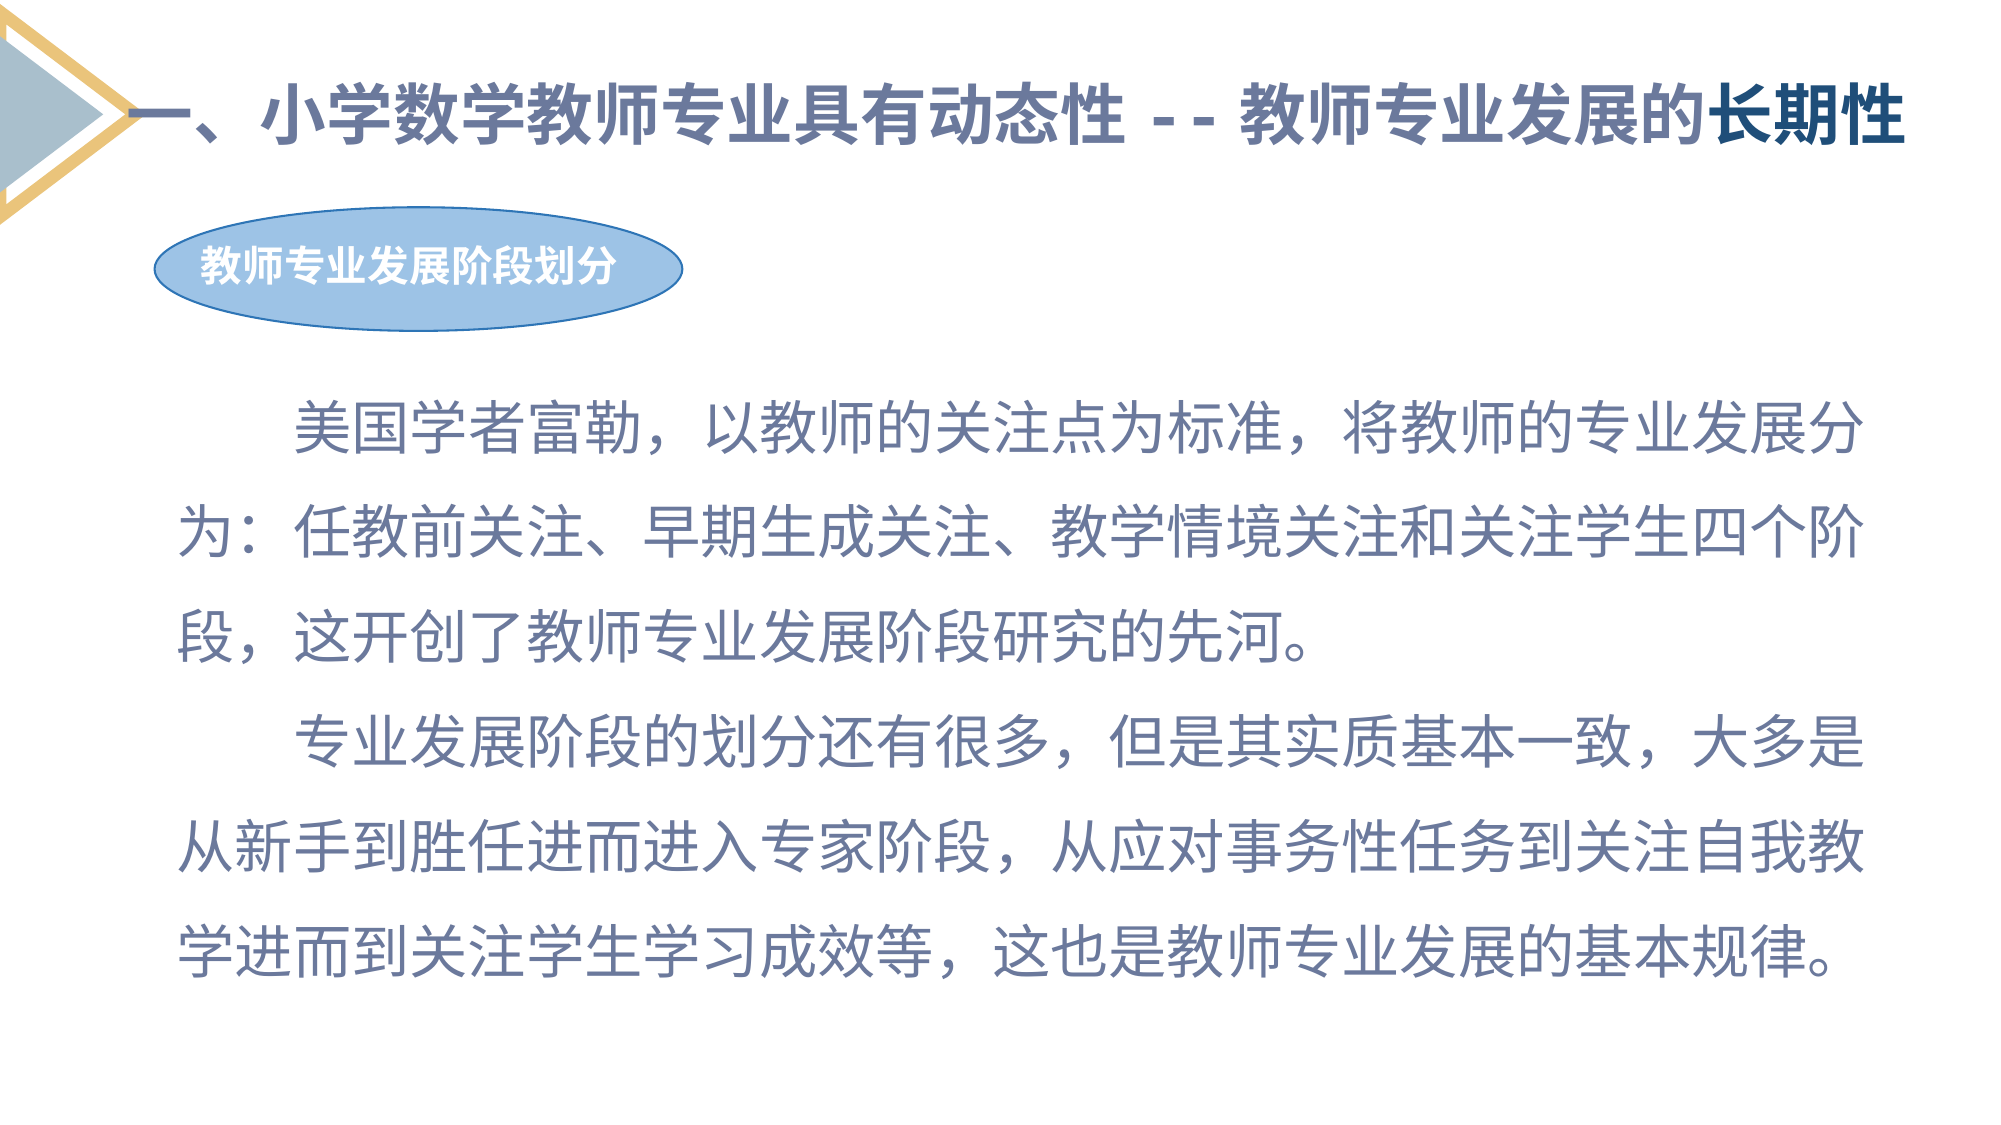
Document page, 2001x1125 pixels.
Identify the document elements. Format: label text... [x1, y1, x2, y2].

text_box [0, 34, 105, 194]
text_box [203, 206, 634, 232]
text_box 美国学者富勒，以教师的关注点为标准，将教师的专业发展分为：任教前关注、早期生成关注、教学情境关注和关注学生四个阶段，这开创了教师专业发展阶段研究的先河。 专业发展阶段的划分还有很多，但是其实质基本一致，大多是从新手到胜任进而进入专家阶段，从应对事务性任务到关注自我教学进而到关注学生学习成效等，这也是教师专业发展的基本规律。 [161, 348, 1936, 1046]
text_box [153, 239, 185, 300]
text_box [0, 10, 111, 219]
text_box 教师专业发展阶段划分 [185, 232, 703, 348]
text_box 一、小学数学教师专业具有动态性--教师专业发展的长期性 [111, 65, 1983, 161]
